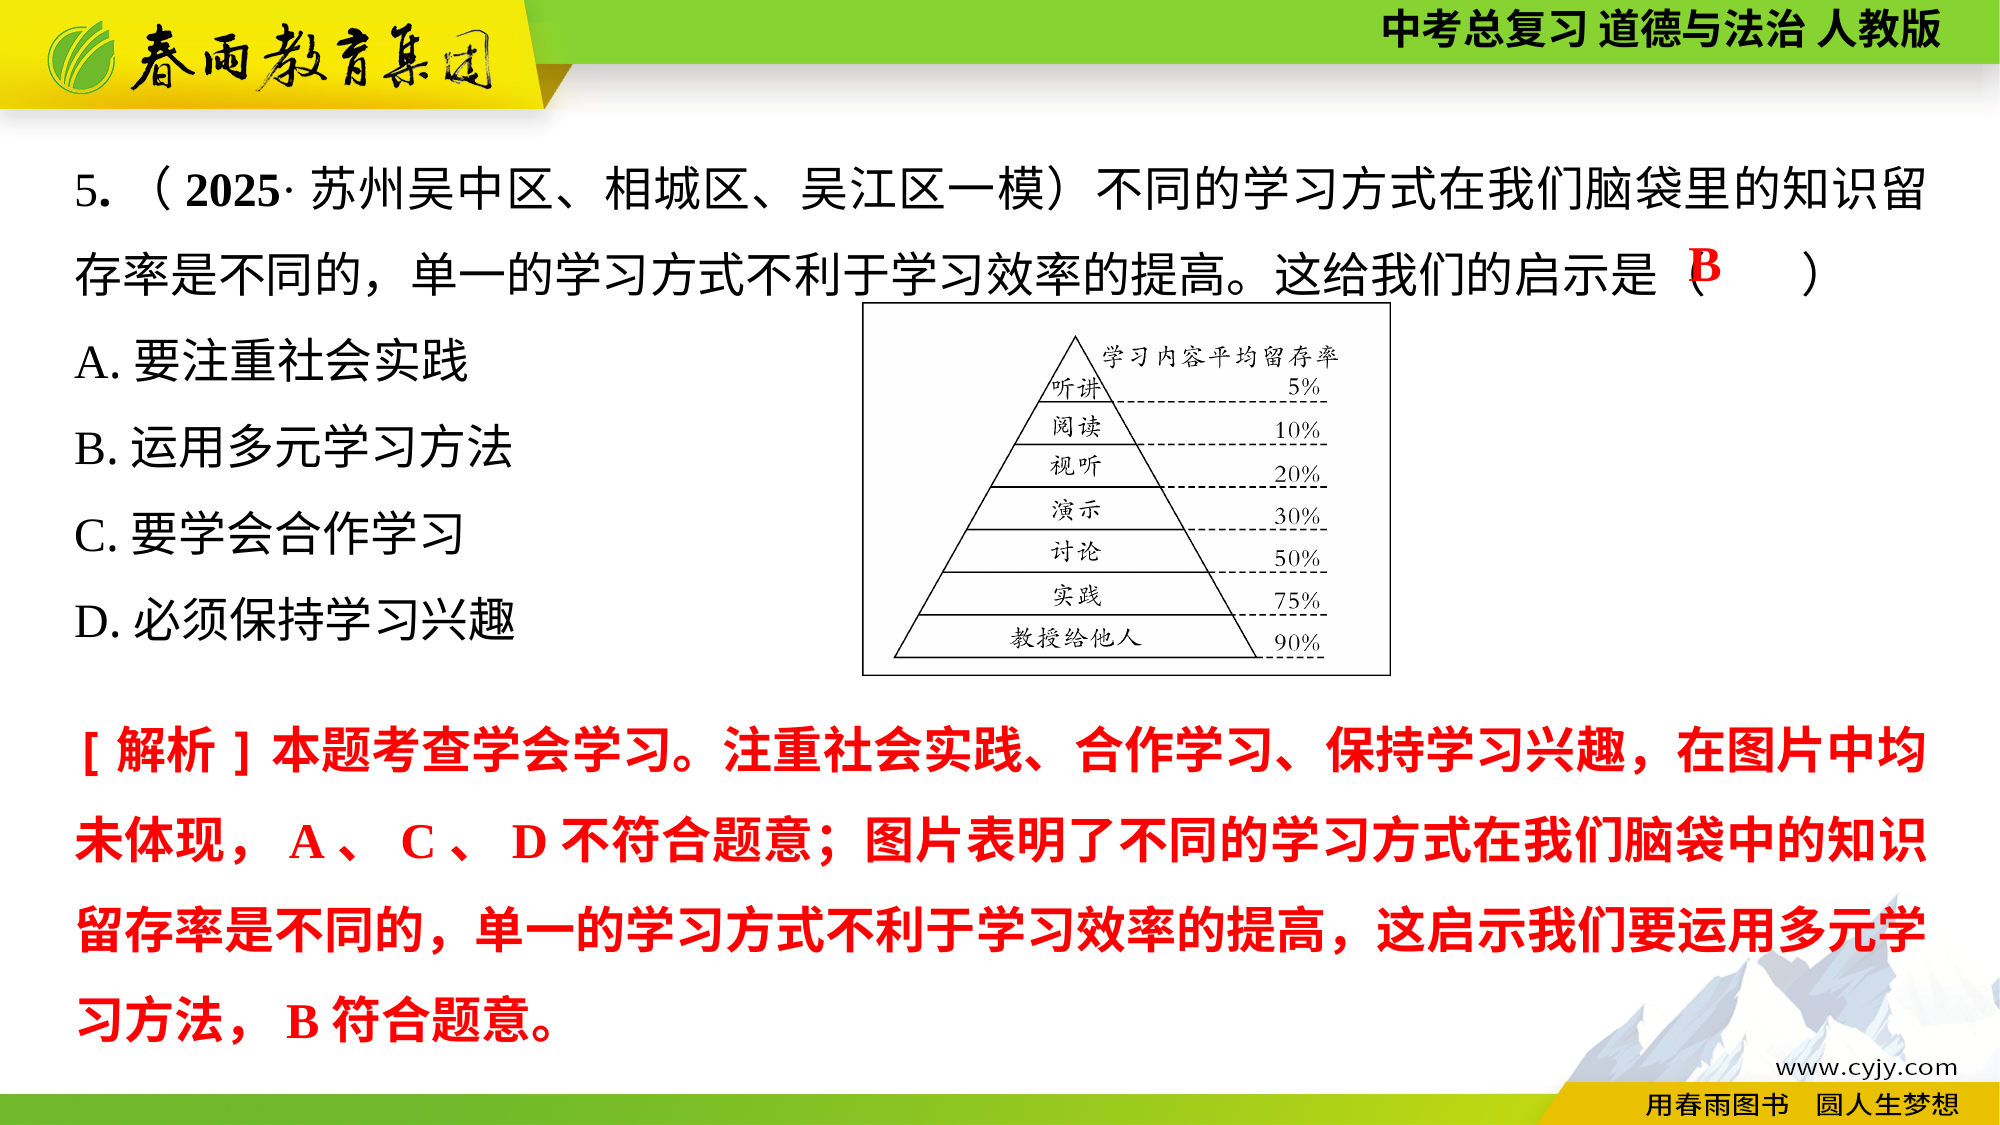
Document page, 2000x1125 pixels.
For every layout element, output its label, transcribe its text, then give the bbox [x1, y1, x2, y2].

picture [0, 0, 2000, 1125]
text_box B [1673, 223, 1737, 299]
list 5.（2025·苏州吴中区、相城区、吴江区一模）不同的学习方式在我们脑袋里的知识留存率是不同的，单一的学习方式不利于学习效率的提高。这给我们的启示是（ ） A.要注重社会实践 B.运用多元学习方法 C.要学会合作学习 D.必须保持学习兴趣 [59, 122, 1944, 661]
text_box [解析]本题考查学会学习。注重社会实践、合作学习、保持学习兴趣，在图片中均未体现，A、C、D不符合题意；图片表明了不同的学习方式在我们脑袋中的知识留存率是不同的，单一的学习方式不利于学习效率的提高，这启示我们要运用多元学习方法，B符合题意。 [59, 680, 1944, 1056]
